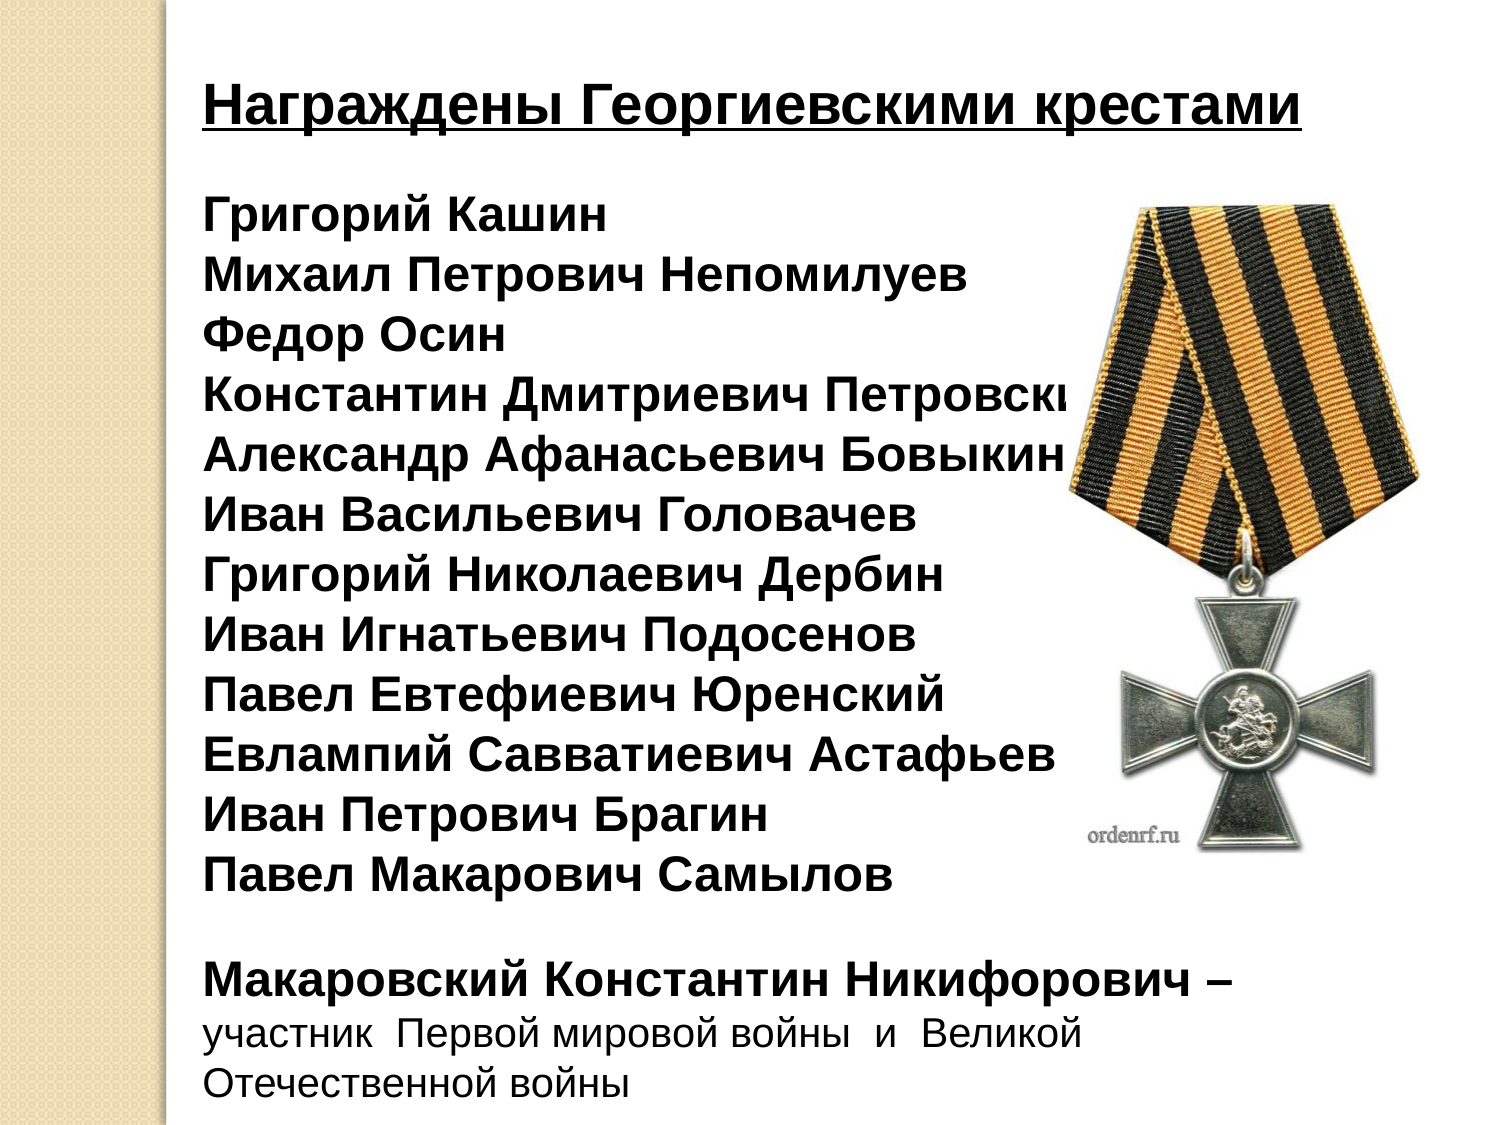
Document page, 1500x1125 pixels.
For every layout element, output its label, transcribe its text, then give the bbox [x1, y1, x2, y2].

text_box Награждены Георгиевскими крестами Григорий Кашин Михаил Петрович Непомилуев Федор Осин Константин Дмитриевич Петровский Александр Афанасьевич Бовыкин Иван Васильевич Головачев Григорий Николаевич Дербин Иван Игнатьевич Подосенов Павел Евтефиевич Юренский Евлампий Савватиевич Астафьев Иван Петрович Брагин Павел Макарович Самылов Макаровский Константин Никифорович – участник Первой мировой войны и Великой Отечественной войны [187, 58, 1383, 1114]
picture [1066, 198, 1424, 857]
